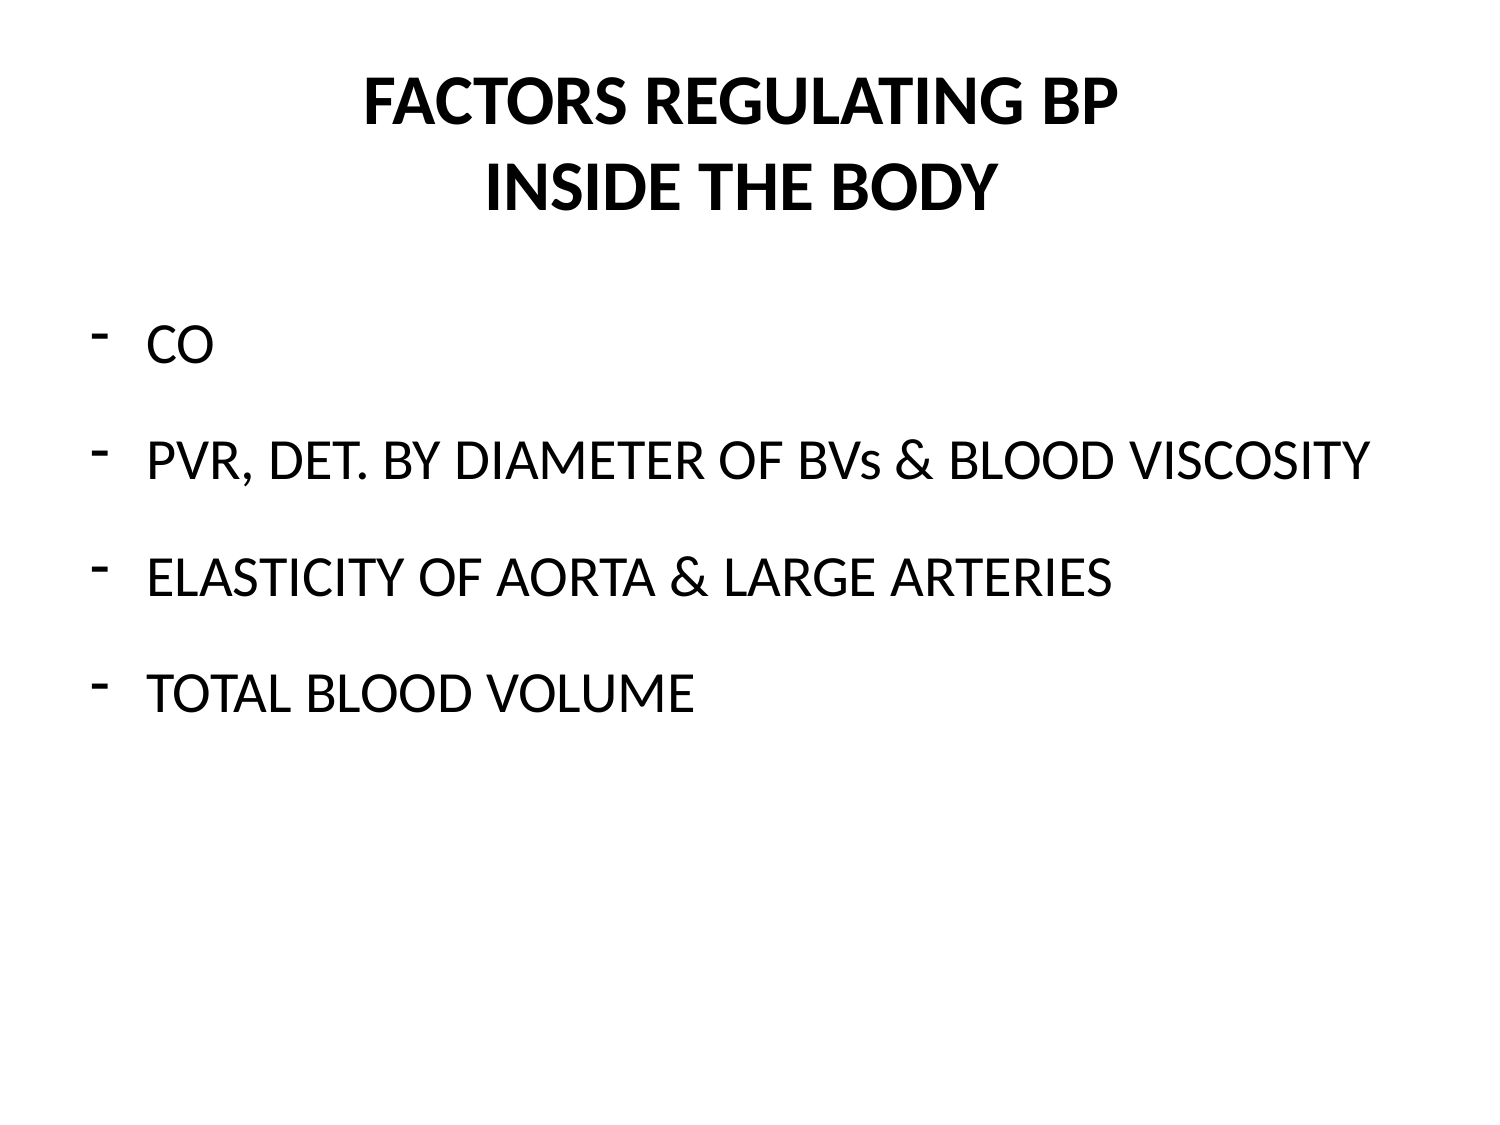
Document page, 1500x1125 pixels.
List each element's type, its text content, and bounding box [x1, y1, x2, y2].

title FACTORS REGULATING BP INSIDE THE BODY [75, 45, 1425, 233]
list CO PVR, DET. BY DIAMETER OF BVs & BLOOD VISCOSITY ELASTICITY OF AORTA & LARGE ARTERIES TOTAL BLOOD VOLUME [75, 262, 1425, 1005]
